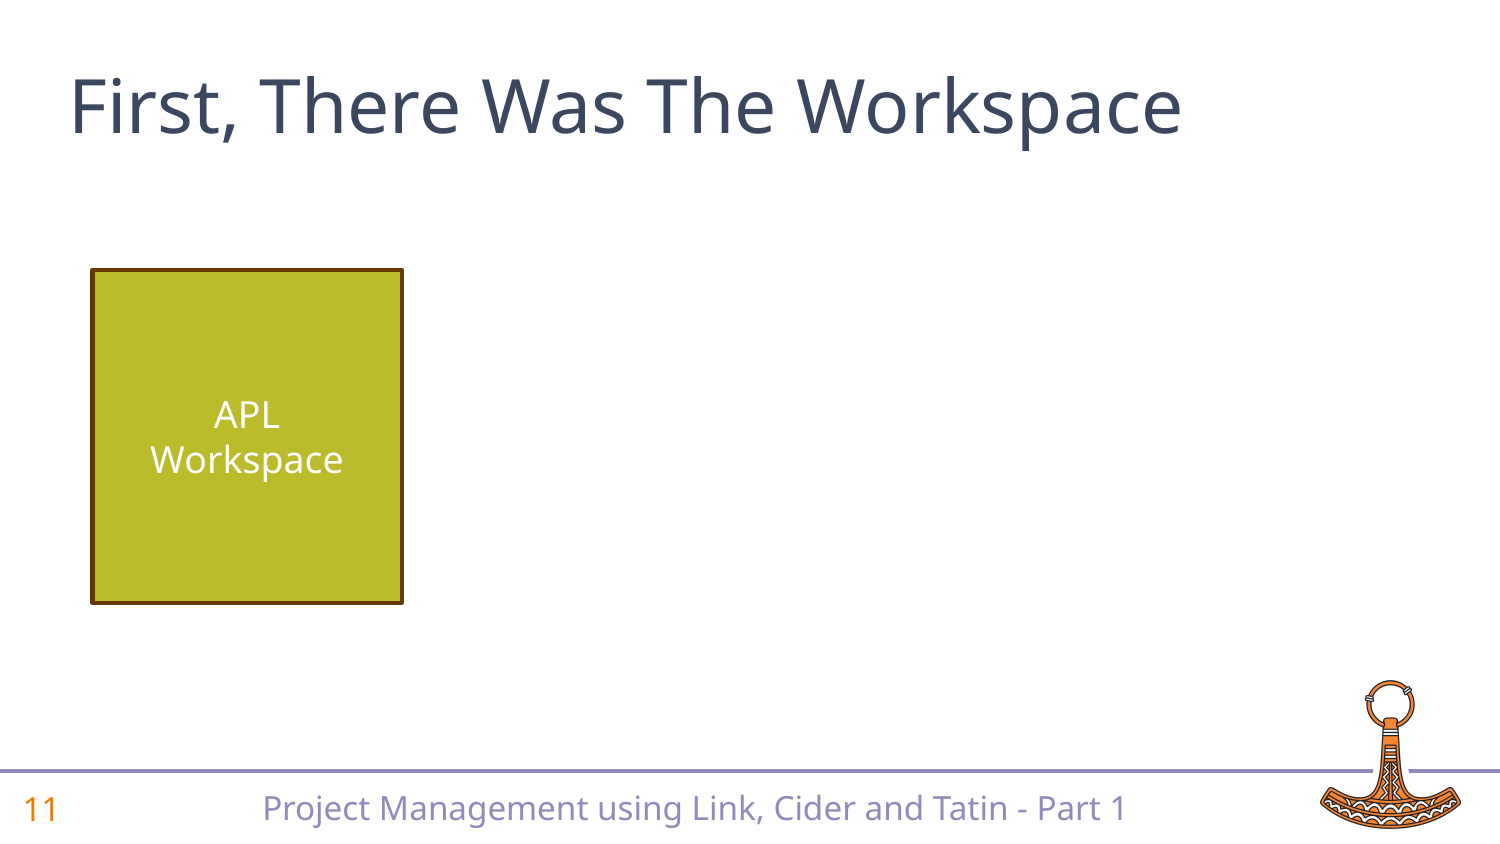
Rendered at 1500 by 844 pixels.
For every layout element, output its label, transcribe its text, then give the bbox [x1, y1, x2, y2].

title First, There Was The Workspace [53, 43, 1203, 157]
text_box APL Workspace [90, 268, 404, 605]
picture [1320, 680, 1461, 829]
